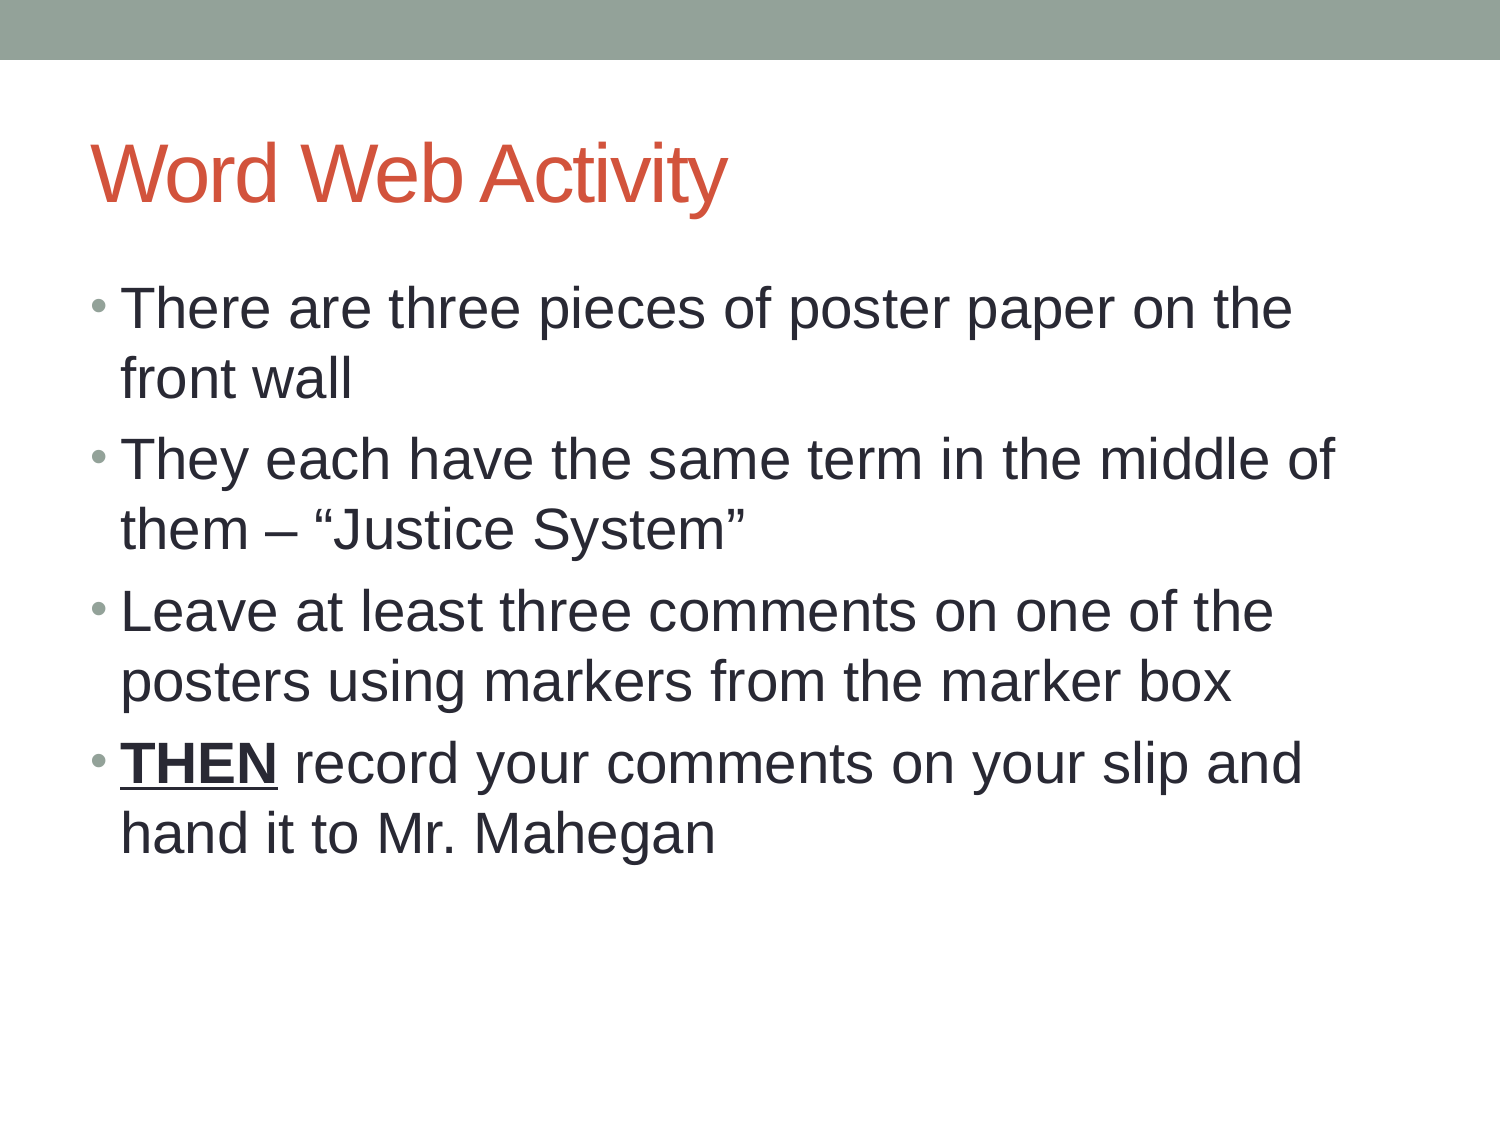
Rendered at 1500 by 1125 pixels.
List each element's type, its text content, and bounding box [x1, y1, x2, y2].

list There are three pieces of poster paper on the front wall They each have the same term in the middle of them – “Justice System” Leave at least three comments on one of the posters using markers from the marker box THEN record your comments on your slip and hand it to Mr. Mahegan [75, 262, 1425, 1063]
title Word Web Activity [75, 87, 1425, 250]
